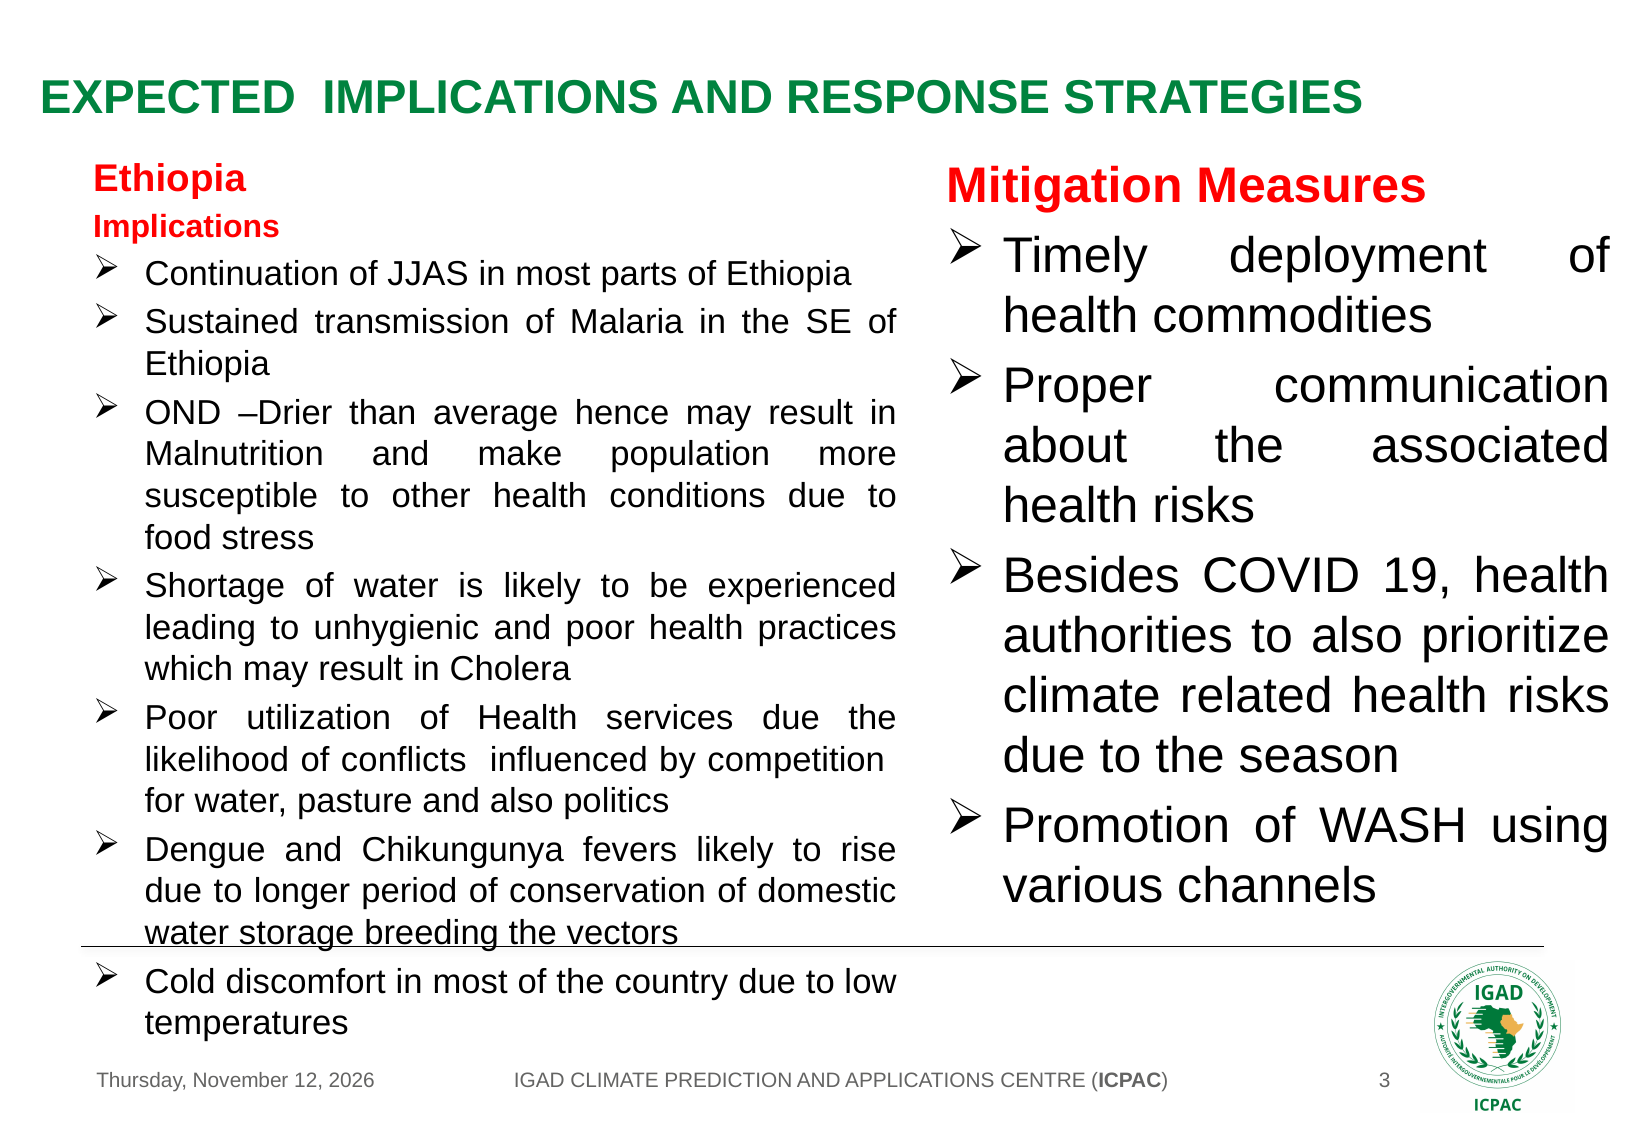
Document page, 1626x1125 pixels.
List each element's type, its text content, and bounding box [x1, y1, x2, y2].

list Ethiopia Implications Continuation of JJAS in most parts of Ethiopia Sustained transmission of Malaria in the SE of Ethiopia OND –Drier than average hence may result in Malnutrition and make population more susceptible to other health conditions due to food stress Shortage of water is likely to be experienced leading to unhygienic and poor health practices which may result in Cholera Poor utilization of Health services due the likelihood of conflicts influenced by competition for water, pasture and also politics Dengue and Chikungunya fevers likely to rise due to longer period of conservation of domestic water storage breeding the vectors Cold discomfort in most of the country due to low temperatures [78, 145, 913, 1050]
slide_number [81, 1064, 461, 1094]
footer IGAD CLIMATE PREDICTION AND APPLICATIONS CENTRE (ICPAC) [487, 1064, 1195, 1094]
text_box Mitigation Measures Timely deployment of health commodities Proper communication about the associated health risks Besides COVID 19, health authorities to also prioritize climate related health risks due to the season Promotion of WASH using various channels [931, 145, 1625, 938]
picture [1420, 960, 1575, 1113]
title Expected IMPLICATIONS and response strategies [24, 1, 1541, 131]
slide_number 3 [1352, 1064, 1417, 1094]
